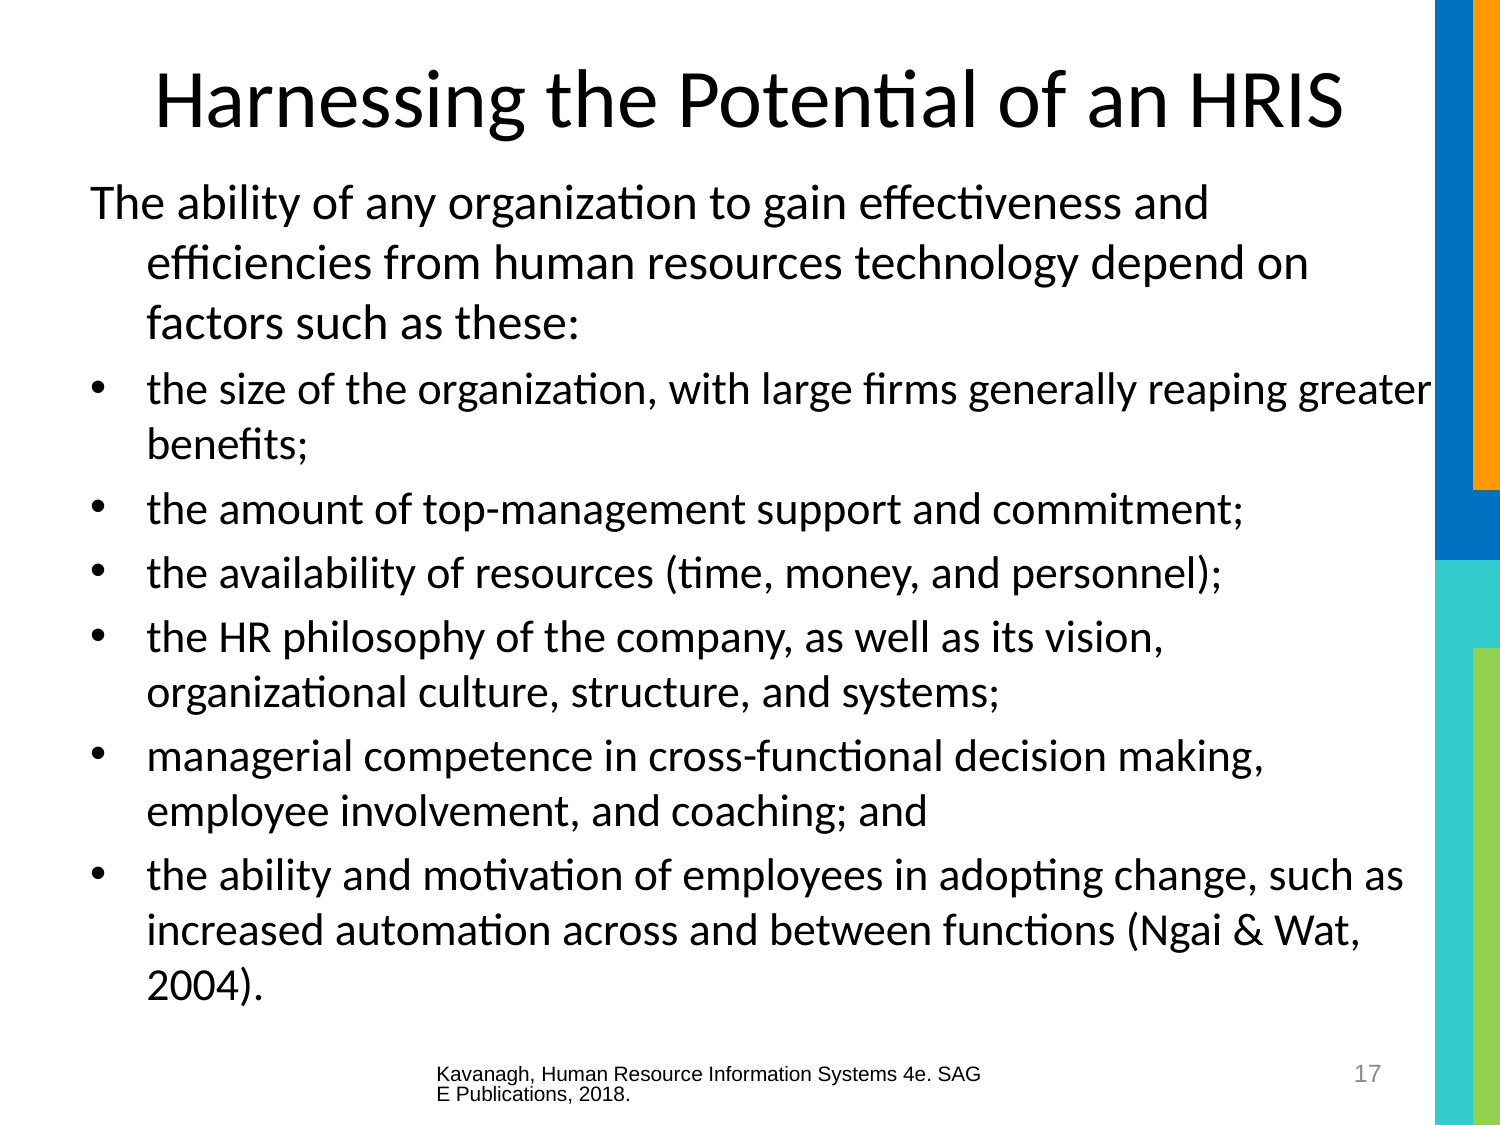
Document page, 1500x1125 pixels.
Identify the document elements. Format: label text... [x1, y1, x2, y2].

footer Kavanagh, Human Resource Information Systems 4e. SAGE Publications, 2018. [421, 1042, 1004, 1103]
slide_number 17 [1059, 1042, 1397, 1103]
title Harnessing the Potential of an HRIS [75, 0, 1425, 162]
list The ability of any organization to gain effectiveness and efficiencies from human resources technology depend on factors such as these: the size of the organization, with large firms generally reaping greater benefits; the amount of top-management support and commitment; the availability of resources (time, money, and personnel); the HR philosophy of the company, as well as its vision, organizational culture, structure, and systems; managerial competence in cross-functional decision making, employee involvement, and coaching; and the ability and motivation of employees in adopting change, such as increased automation across and between functions (Ngai & Wat, 2004). [75, 162, 1450, 838]
